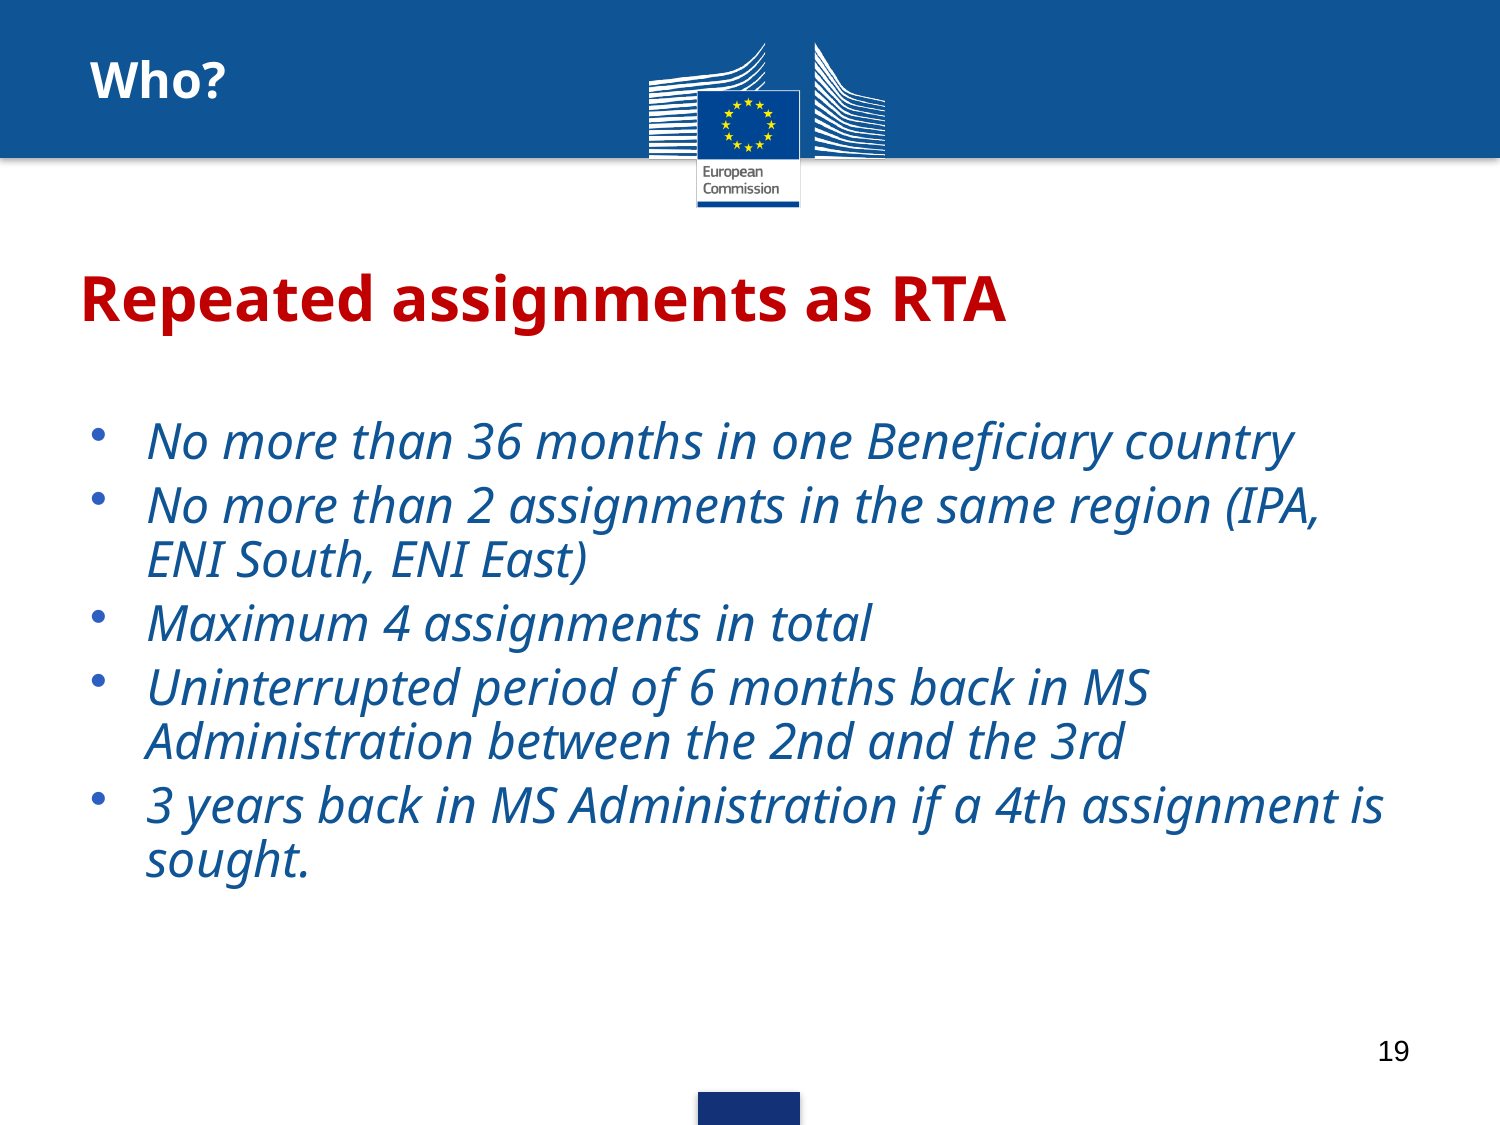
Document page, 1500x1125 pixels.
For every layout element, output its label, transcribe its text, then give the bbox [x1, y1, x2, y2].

list No more than 36 months in one Beneficiary country No more than 2 assignments in the same region (IPA, ENI South, ENI East) Maximum 4 assignments in total Uninterrupted period of 6 months back in MS Administration between the 2nd and the 3rd 3 years back in MS Administration if a 4th assignment is sought. [75, 408, 1425, 988]
slide_number 19 [1074, 1024, 1425, 1103]
title Repeated assignments as RTA [64, 219, 1415, 374]
picture [649, 185, 885, 208]
text_box Who? [74, 0, 1425, 185]
